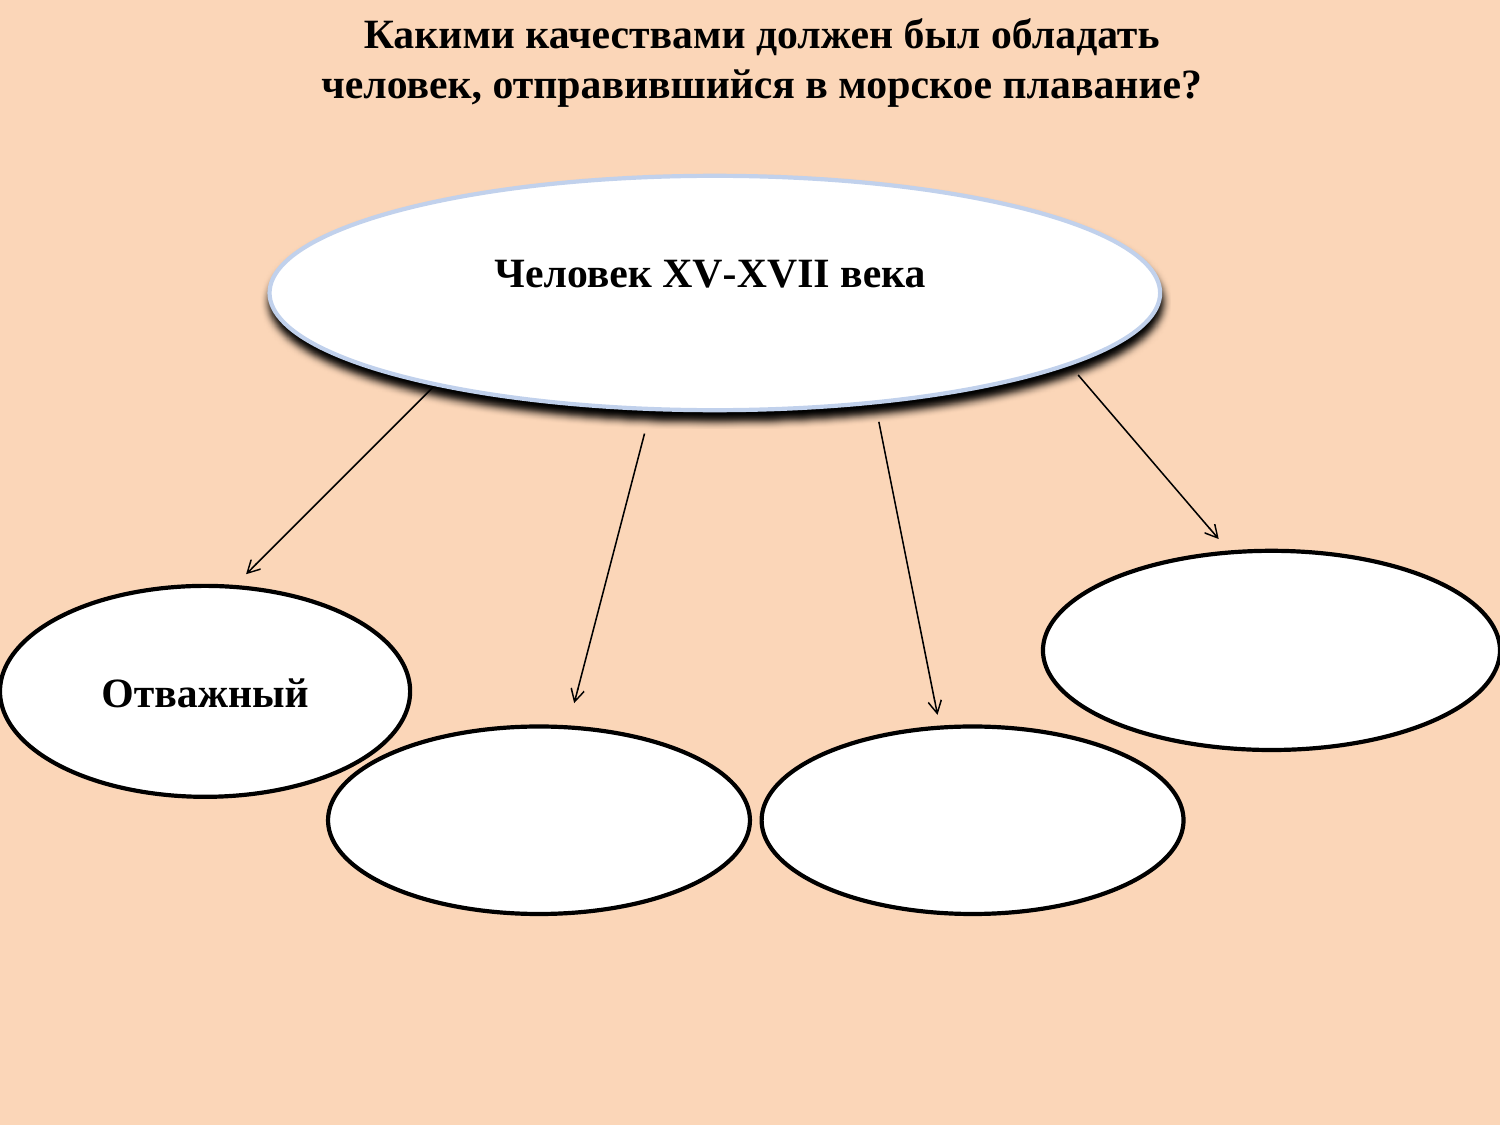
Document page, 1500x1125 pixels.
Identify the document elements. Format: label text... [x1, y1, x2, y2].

text_box Отважный [0, 583, 413, 799]
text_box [245, 386, 434, 575]
text_box [1040, 548, 1500, 753]
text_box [1066, 386, 1231, 528]
text_box Какими качествами должен был обладать человек, отправившийся в морское плавание? [269, 0, 1254, 115]
text_box [759, 724, 1186, 917]
text_box Человек XV-XVII века [267, 173, 1163, 413]
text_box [761, 538, 1055, 598]
text_box [325, 724, 753, 917]
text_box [474, 532, 745, 604]
